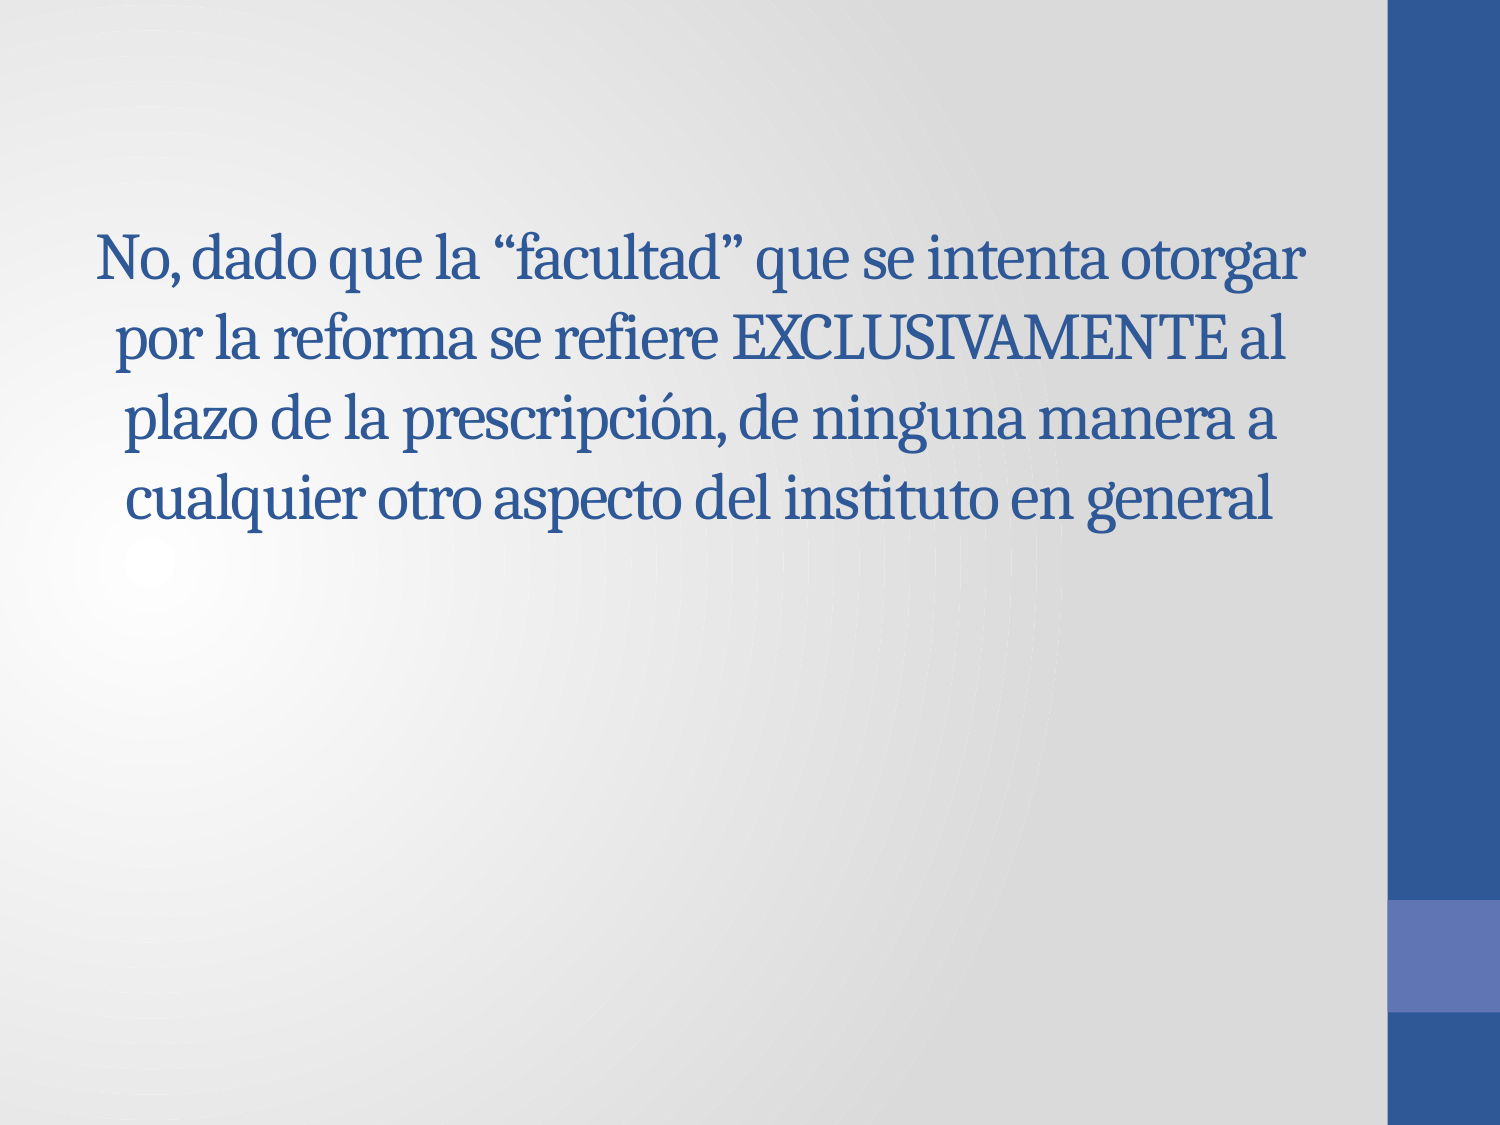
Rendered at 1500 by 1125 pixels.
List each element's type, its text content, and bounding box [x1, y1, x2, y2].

title No, dado que la “facultad” que se intenta otorgar por la reforma se refiere EXCLUSIVAMENTE al plazo de la prescripción, de ninguna manera a cualquier otro aspecto del instituto en general [75, 45, 1325, 941]
